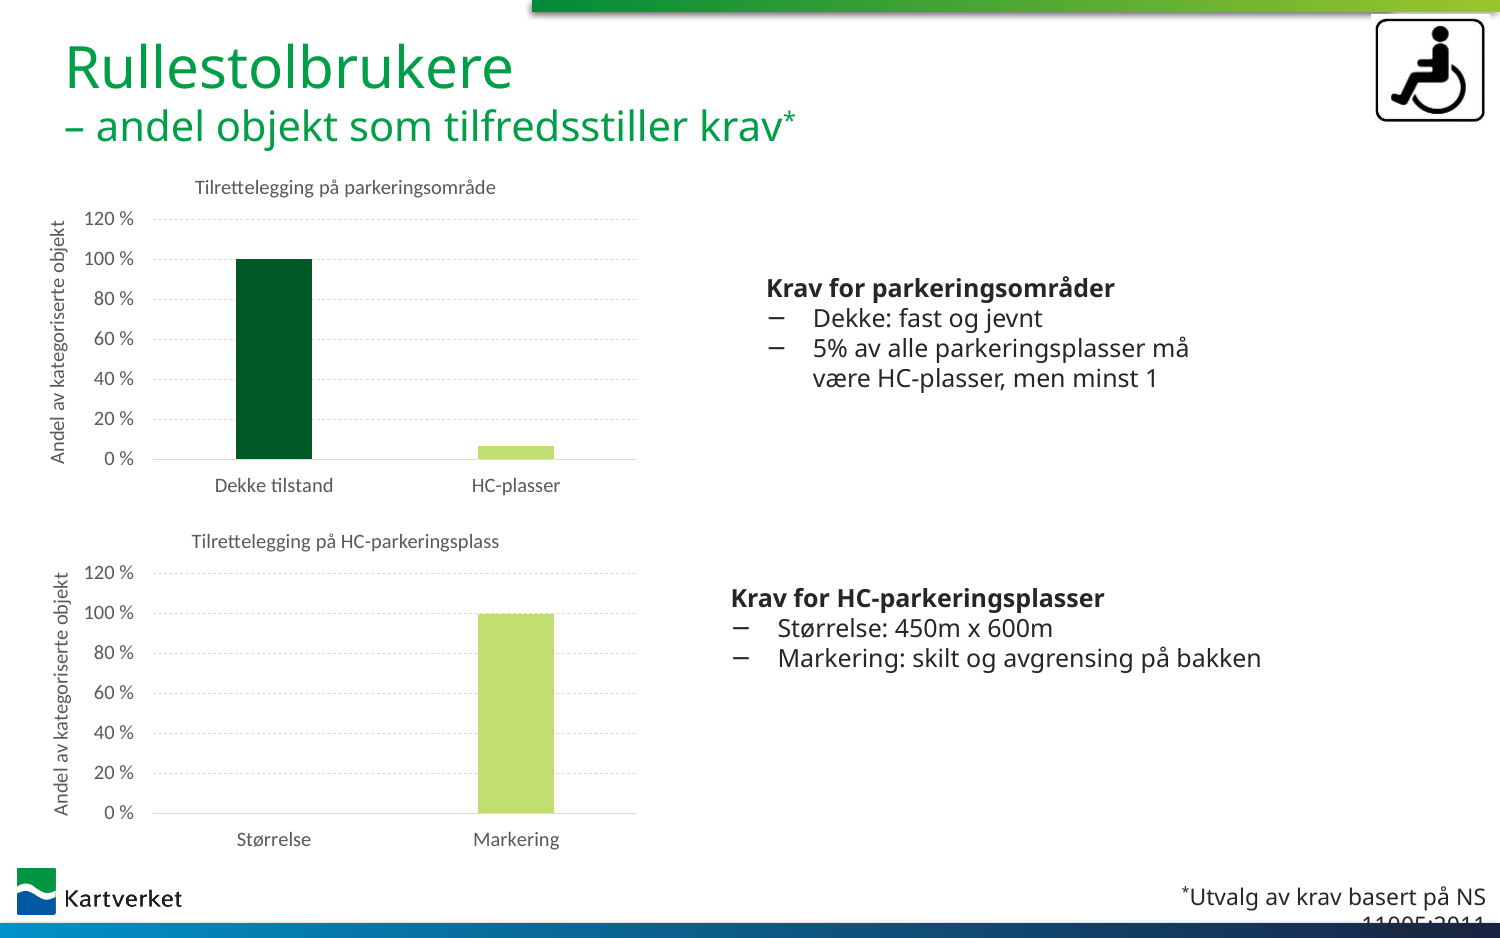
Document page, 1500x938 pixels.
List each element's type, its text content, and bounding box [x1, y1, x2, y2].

text_box Krav for parkeringsområder Dekke: fast og jevnt 5% av alle parkeringsplasser må være HC-plasser, men minst 1 [751, 264, 1232, 400]
text_box Krav for HC-parkeringsplasser Størrelse: 450m x 600m Markering: skilt og avgrensing på bakken [715, 574, 1278, 680]
text_box *Utvalg av krav basert på NS 11005:2011 [1068, 873, 1500, 938]
picture [1371, 13, 1491, 127]
picture [41, 520, 650, 859]
text_box Rullestolbrukere – andel objekt som tilfredsstiller krav* [49, 23, 1431, 158]
picture [41, 166, 650, 505]
